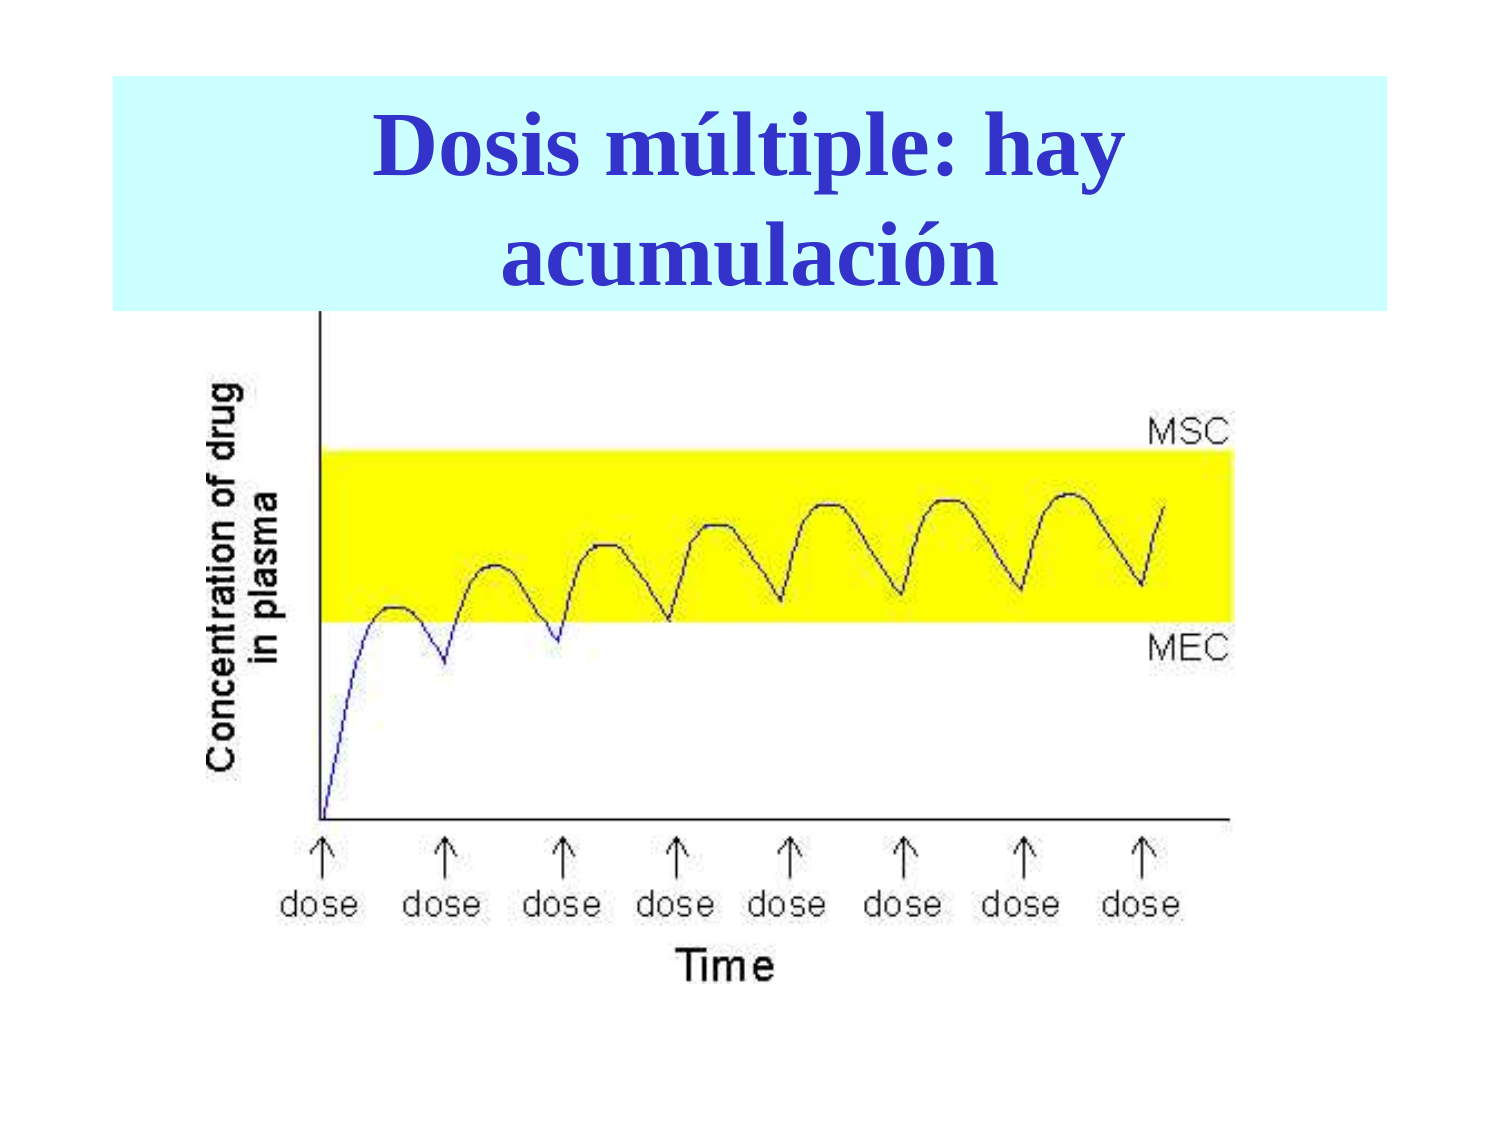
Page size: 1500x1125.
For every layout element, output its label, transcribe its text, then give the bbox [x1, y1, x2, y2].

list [206, 302, 1235, 984]
title Dosis múltiple: hay acumulación [112, 75, 1388, 312]
